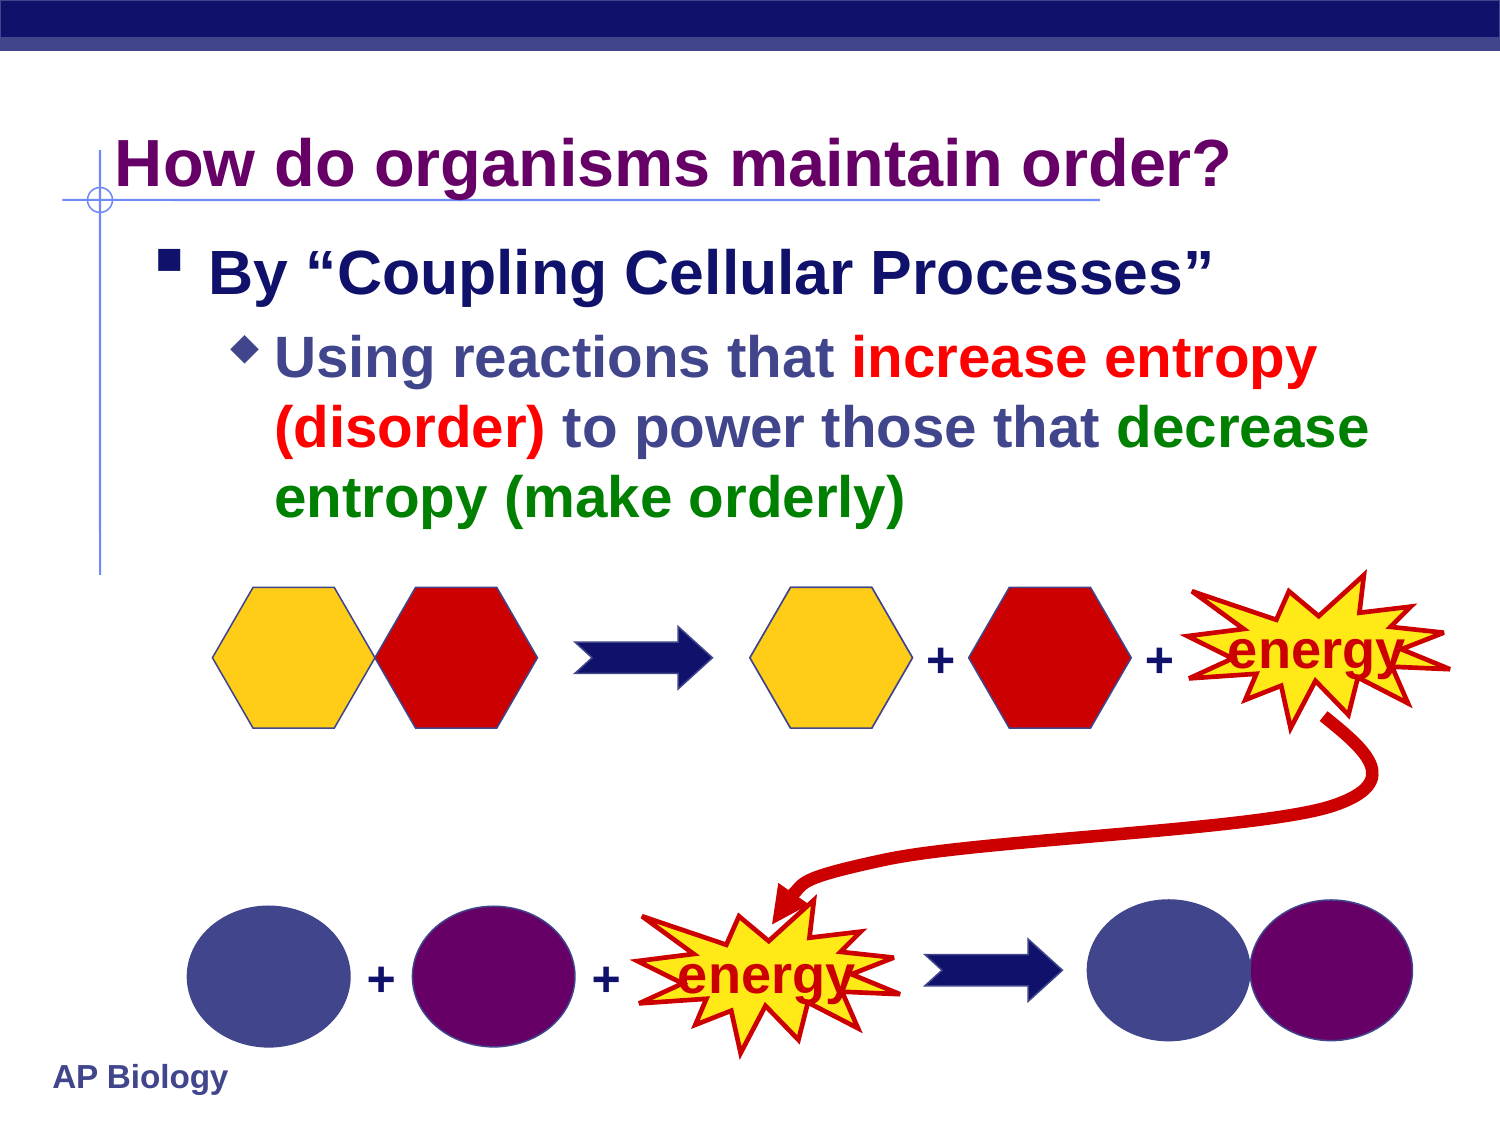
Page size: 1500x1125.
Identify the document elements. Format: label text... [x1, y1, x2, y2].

text_box [574, 626, 713, 689]
text_box [749, 587, 913, 729]
text_box + [351, 939, 411, 1014]
text_box energy [1187, 575, 1450, 728]
list By “Coupling Cellular Processes” Using reactions that increase entropy (disorder) to power those that decrease entropy (make orderly) [137, 224, 1450, 500]
text_box + [911, 620, 971, 696]
text_box [924, 938, 1063, 1002]
text_box [771, 716, 1373, 925]
text_box [971, 587, 1129, 729]
text_box [212, 587, 375, 729]
text_box [1249, 900, 1413, 1041]
text_box energy [637, 910, 901, 1054]
text_box [1087, 900, 1250, 1041]
text_box + [1129, 620, 1189, 696]
title How do organisms maintain order? [99, 112, 1375, 238]
text_box [187, 906, 350, 1047]
text_box + [576, 939, 636, 1014]
text_box [374, 587, 538, 729]
text_box [412, 906, 575, 1047]
